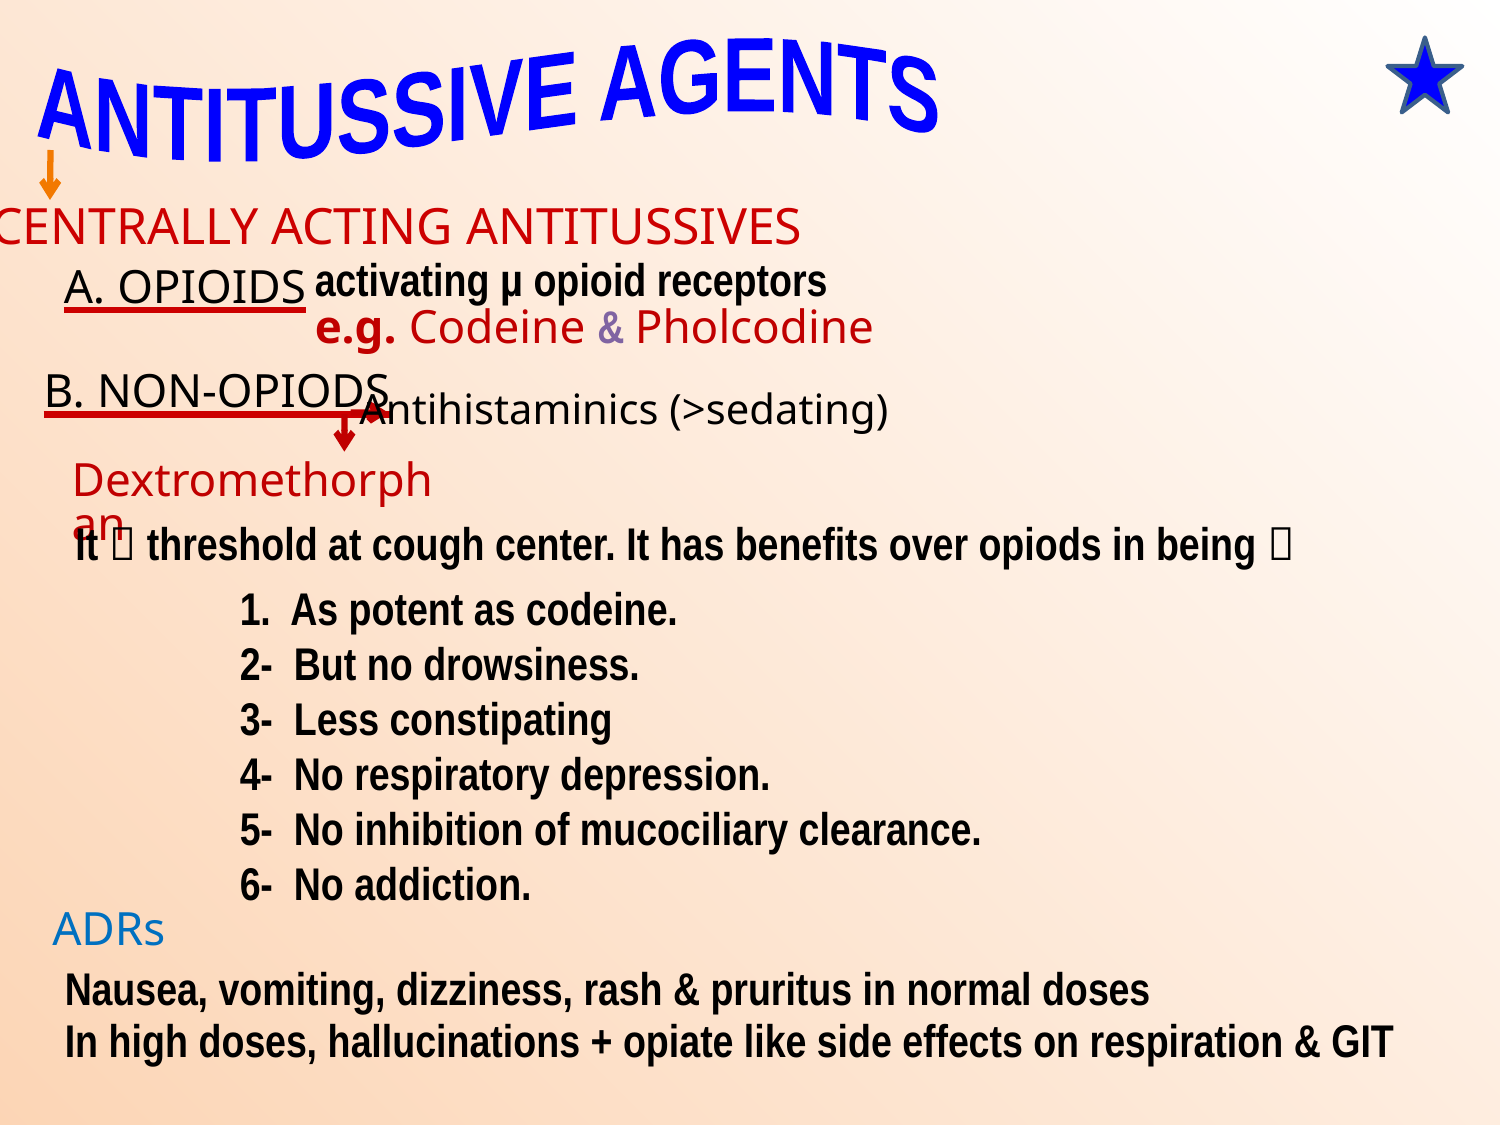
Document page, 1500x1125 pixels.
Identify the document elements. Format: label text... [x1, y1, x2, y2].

text_box Antihistaminics (>sedating) [344, 375, 904, 440]
text_box 2. CENTRALLY ACTING ANTITUSSIVES [0, 187, 818, 263]
text_box Dextromethorphan [56, 454, 457, 557]
text_box [1385, 35, 1465, 115]
text_box Nausea, vomiting, dizziness, rash & pruritus in normal doses In high doses, hallucinations + opiate like side effects on respiration & GIT [50, 954, 1425, 1074]
text_box A. OPIOIDS [49, 249, 300, 320]
text_box activating µ opioid receptors e.g. Codeine & Pholcodine [300, 249, 1163, 361]
text_box B. NON-OPIODS [28, 354, 406, 425]
text_box ADRs [37, 892, 181, 962]
text_box 1. As potent as codeine. 2- But no drowsiness. 3- Less constipating 4- No respiratory depression. 5- No inhibition of mucociliary clearance. 6- No addiction. [224, 572, 1188, 917]
text_box It  threshold at cough center. It has benefits over opiods in being  [60, 506, 1474, 577]
